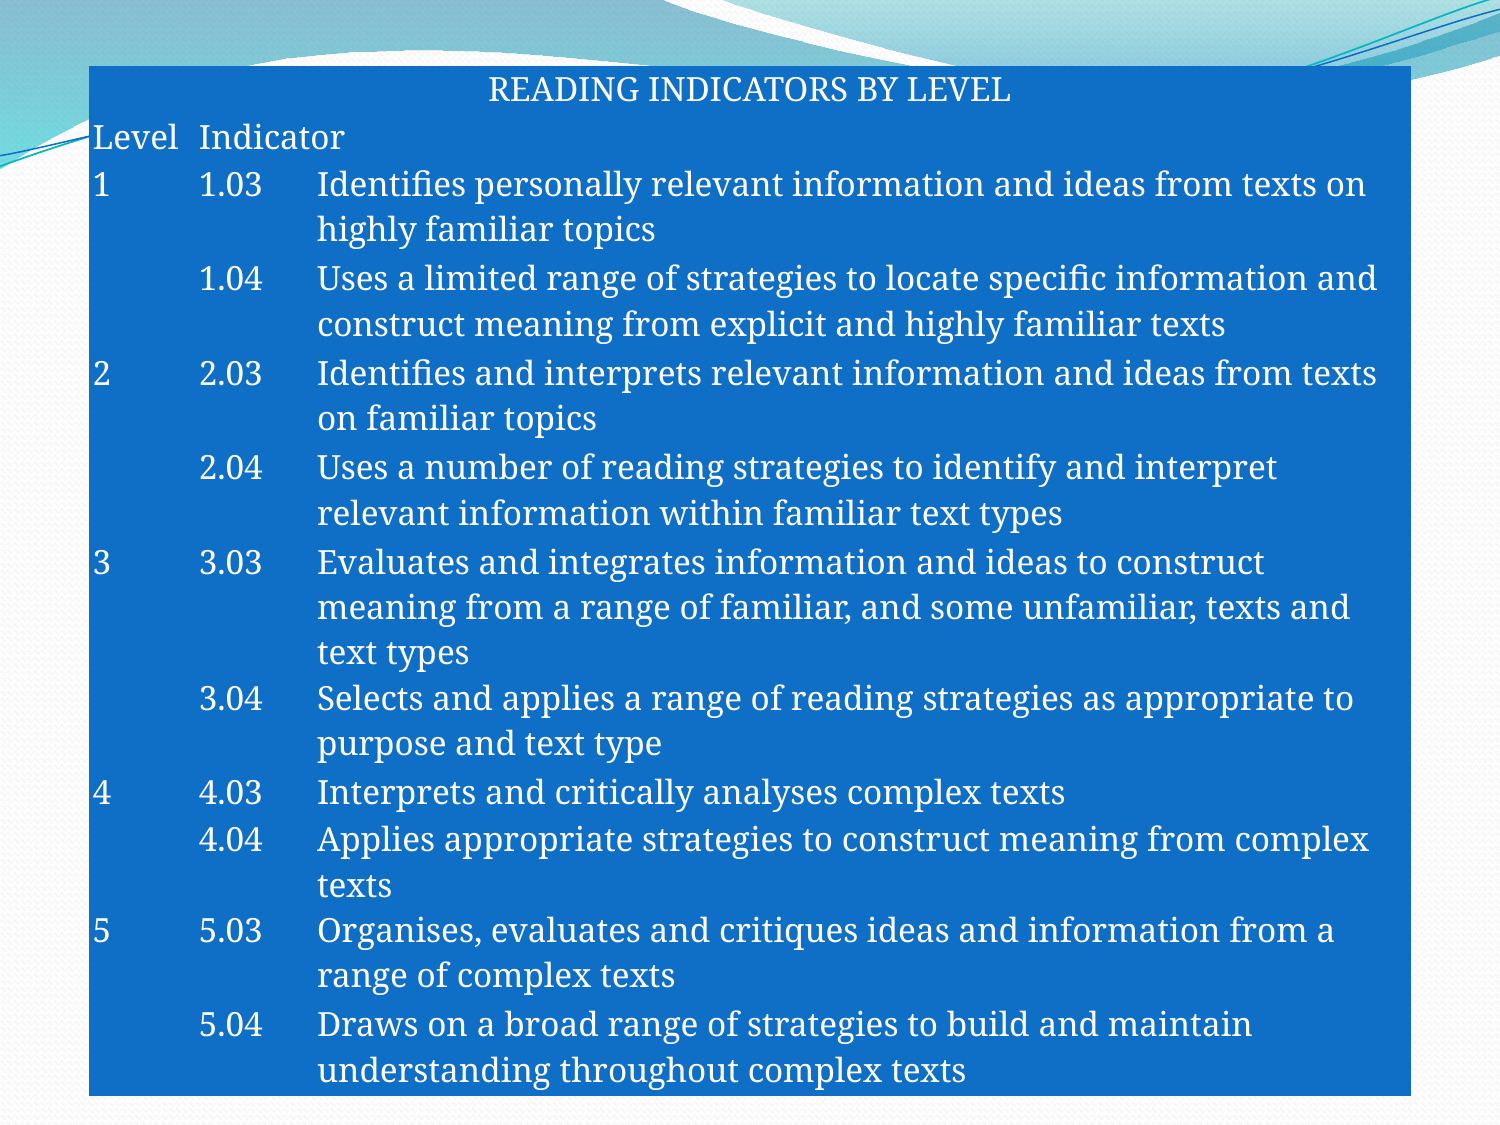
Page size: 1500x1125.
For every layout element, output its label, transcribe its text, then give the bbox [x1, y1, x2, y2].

table_cell 5.04 [195, 1001, 313, 1096]
table_cell 2 [89, 350, 195, 539]
table_cell 1.04 [195, 255, 313, 350]
table_cell 5.03 [195, 907, 313, 1001]
table_cell 1.03 [195, 161, 313, 255]
table_cell 4.03 [195, 769, 313, 816]
table_cell 4.04 [195, 816, 313, 907]
table_cell 3 [89, 539, 195, 769]
table_cell Interprets and critically analyses complex texts [313, 769, 1411, 816]
table_cell 5 [89, 907, 195, 1096]
table_cell 1 [89, 161, 195, 350]
table_cell Uses a number of reading strategies to identify and interpret relevant information within familiar text types [313, 444, 1411, 539]
table_cell 4 [89, 769, 195, 907]
table_cell 3.03 [195, 539, 313, 675]
table_cell Uses a limited range of strategies to locate specific information and construct meaning from explicit and highly familiar texts [313, 255, 1411, 350]
table_cell 2.04 [195, 444, 313, 539]
table_header READING INDICATORS BY LEVEL [89, 66, 1411, 114]
table_cell Level [89, 114, 195, 161]
table_cell Organises, evaluates and critiques ideas and information from a range of complex texts [313, 907, 1411, 1001]
table_cell Draws on a broad range of strategies to build and maintain understanding throughout complex texts [313, 1001, 1411, 1096]
table_cell 3.04 [195, 675, 313, 769]
table_cell Evaluates and integrates information and ideas to construct meaning from a range of familiar, and some unfamiliar, texts and text types [313, 539, 1411, 675]
table_cell Indicator [195, 114, 1411, 161]
table_cell Identifies and interprets relevant information and ideas from texts on familiar topics [313, 350, 1411, 444]
table_cell Identifies personally relevant information and ideas from texts on highly familiar topics [313, 161, 1411, 255]
table_cell Applies appropriate strategies to construct meaning from complex texts [313, 816, 1411, 907]
table_cell Selects and applies a range of reading strategies as appropriate to purpose and text type [313, 675, 1411, 769]
table_cell 2.03 [195, 350, 313, 444]
